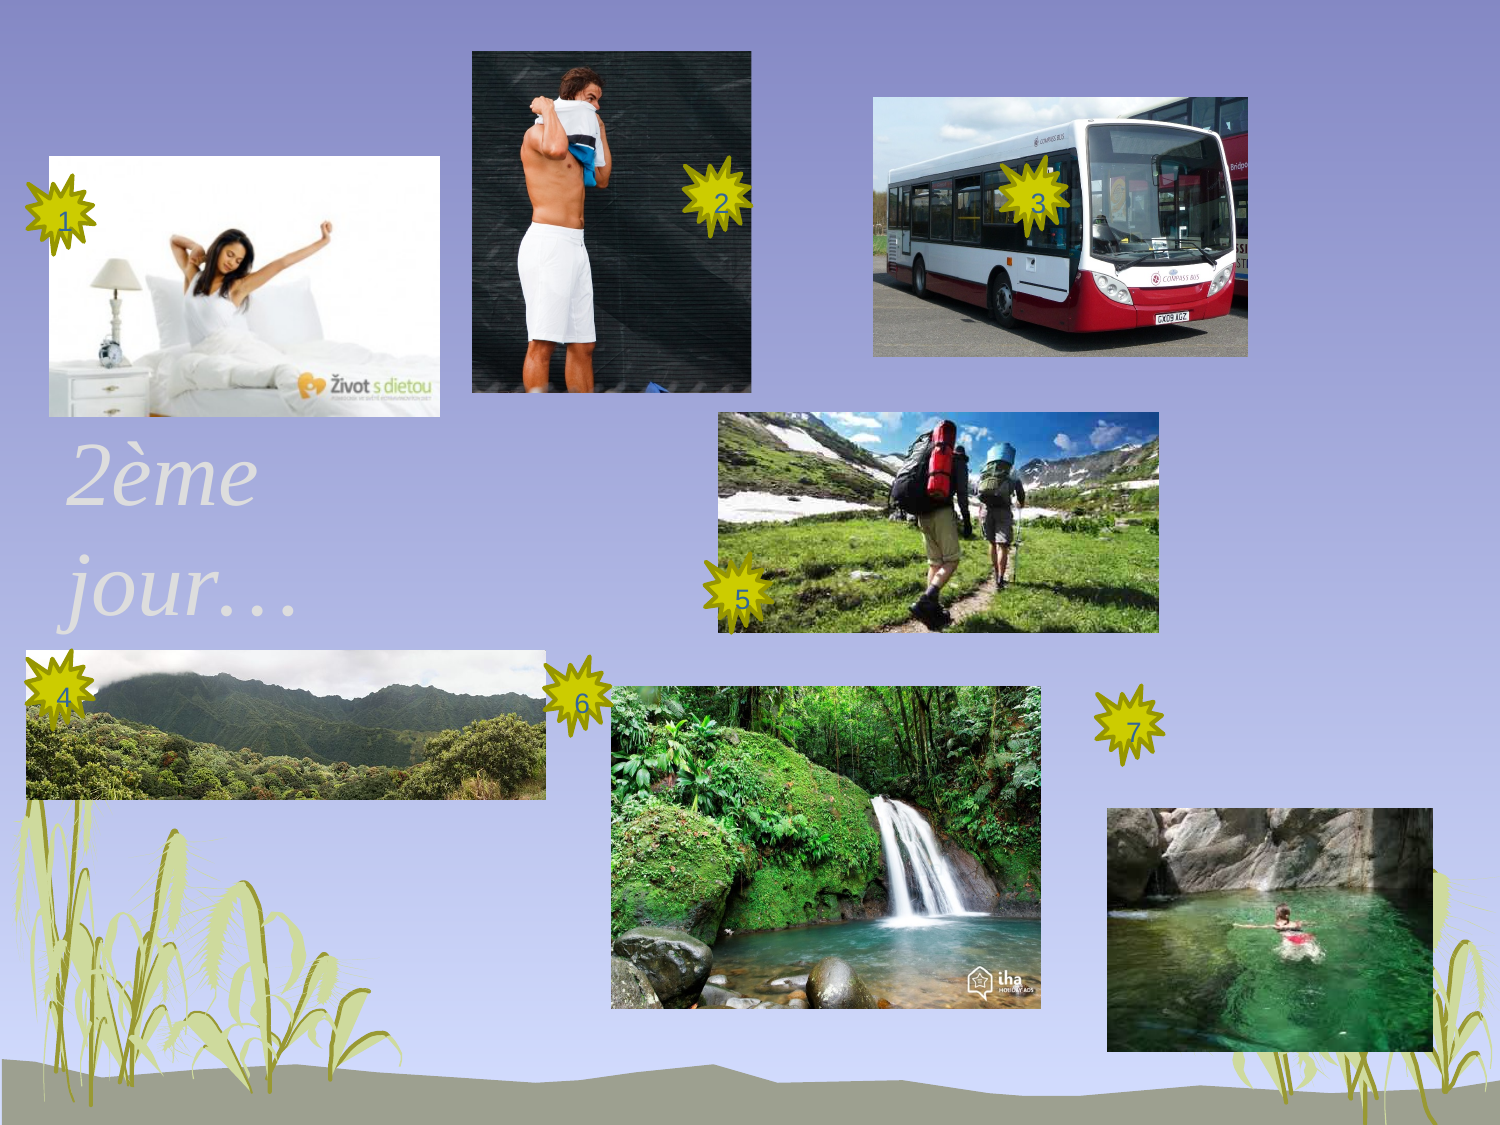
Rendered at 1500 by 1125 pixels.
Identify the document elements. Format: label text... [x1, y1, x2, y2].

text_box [26, 175, 95, 255]
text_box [543, 656, 613, 736]
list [48, 156, 440, 417]
picture [611, 686, 1042, 1009]
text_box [1000, 156, 1069, 237]
picture [25, 650, 546, 801]
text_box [704, 553, 773, 633]
picture [717, 412, 1159, 633]
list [471, 51, 752, 393]
title 2ème jour… [50, 455, 500, 593]
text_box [1095, 685, 1164, 765]
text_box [683, 157, 752, 237]
picture [873, 97, 1248, 357]
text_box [25, 650, 94, 730]
picture [1107, 808, 1433, 1052]
